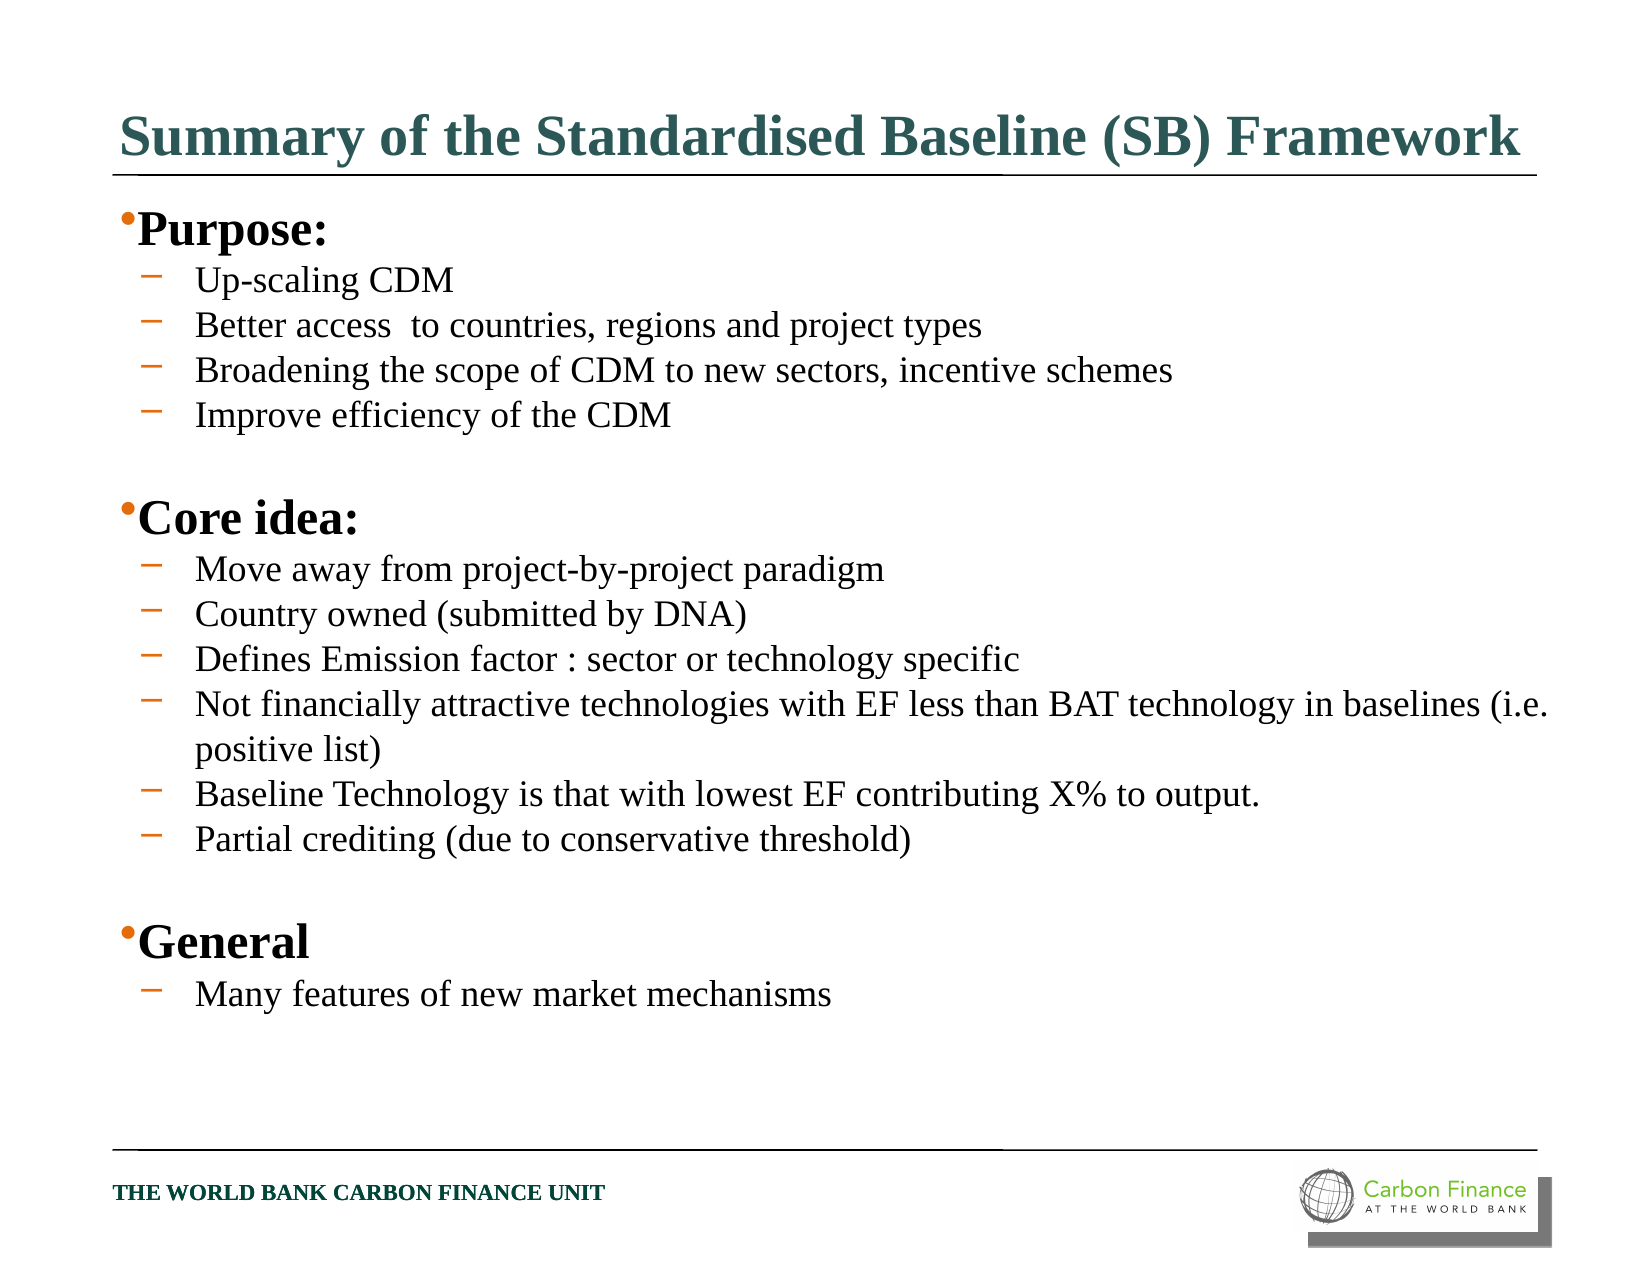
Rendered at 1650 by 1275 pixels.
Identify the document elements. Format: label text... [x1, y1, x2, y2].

list Purpose: Up-scaling CDM Better access to countries, regions and project types Broadening the scope of CDM to new sectors, incentive schemes Improve efficiency of the CDM Core idea: Move away from project-by-project paradigm Country owned (submitted by DNA) Defines Emission factor : sector or technology specific Not financially attractive technologies with EF less than BAT technology in baselines (i.e. positive list) Baseline Technology is that with lowest EF contributing X% to output. Partial crediting (due to conservative threshold) General Many features of new market mechanisms [104, 187, 1568, 1013]
picture [1292, 1161, 1538, 1232]
title Summary of the Standardised Baseline (SB) Framework [104, 87, 1613, 176]
